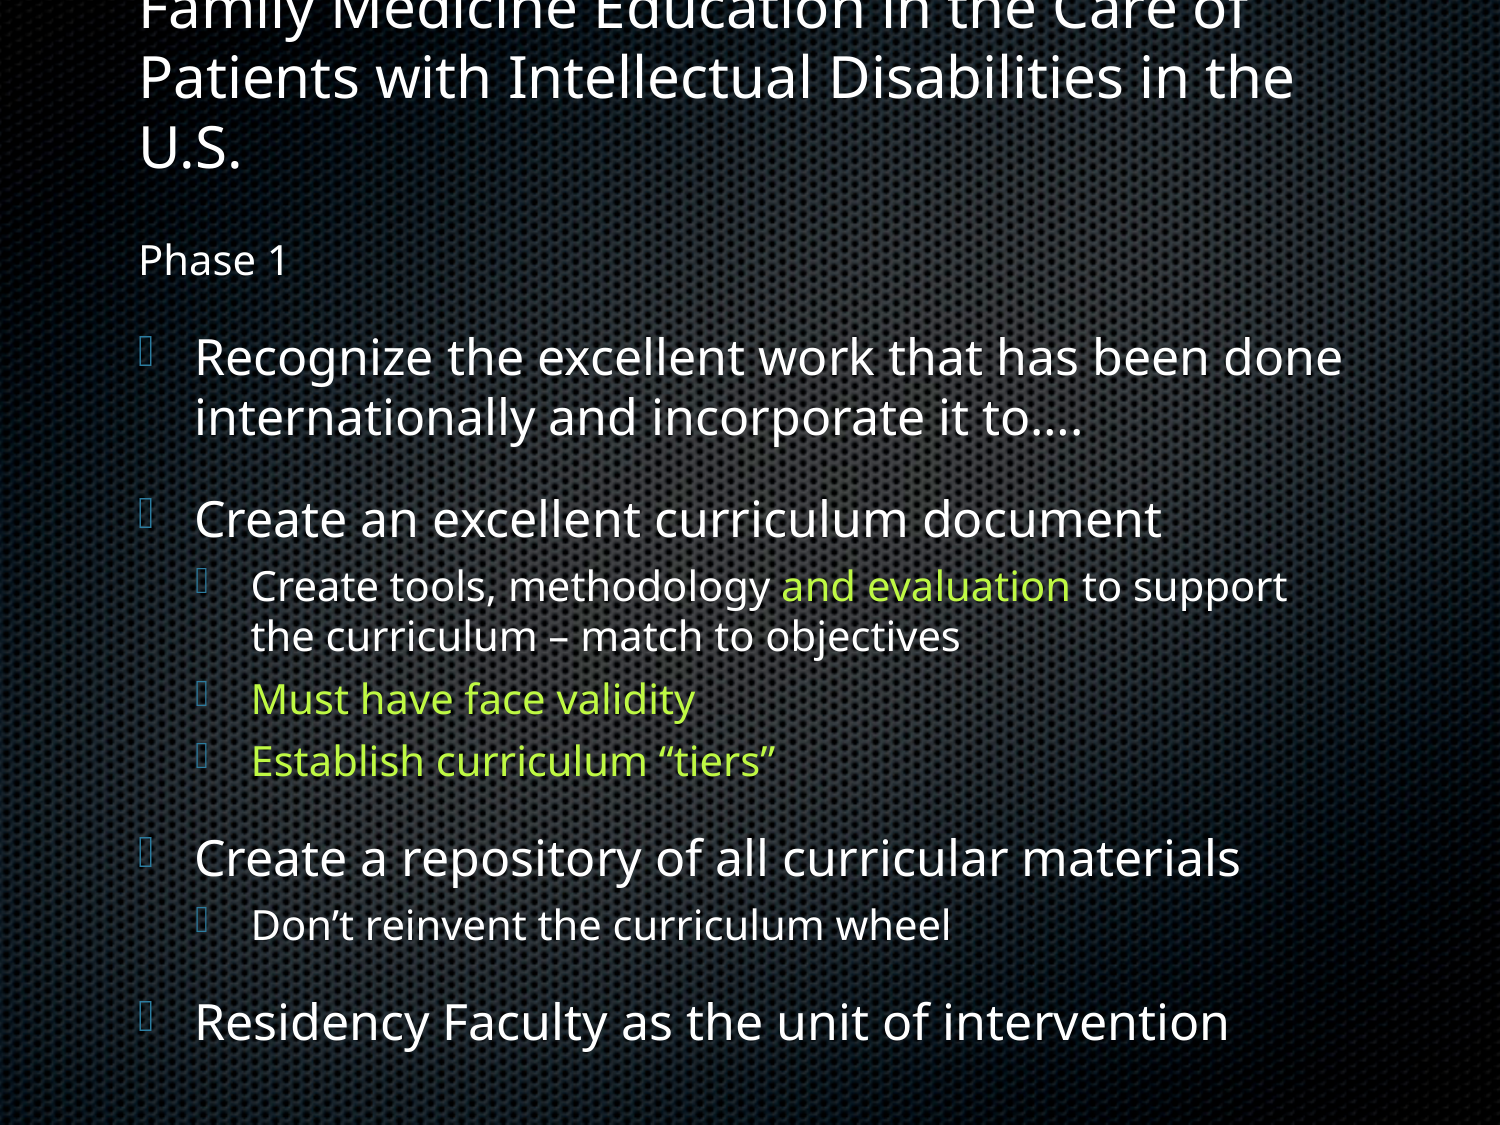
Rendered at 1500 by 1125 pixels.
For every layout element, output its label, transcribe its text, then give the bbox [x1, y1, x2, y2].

list Phase 1 Recognize the excellent work that has been done internationally and incorporate it to…. Create an excellent curriculum document Create tools, methodology and evaluation to support the curriculum – match to objectives Must have face validity Establish curriculum “tiers” Create a repository of all curricular materials Don’t reinvent the curriculum wheel Residency Faculty as the unit of intervention [122, 226, 1368, 884]
picture [0, 0, 1500, 1125]
title Family Medicine Education in the Care of Patients with Intellectual Disabilities in the U.S. [122, 0, 1368, 188]
